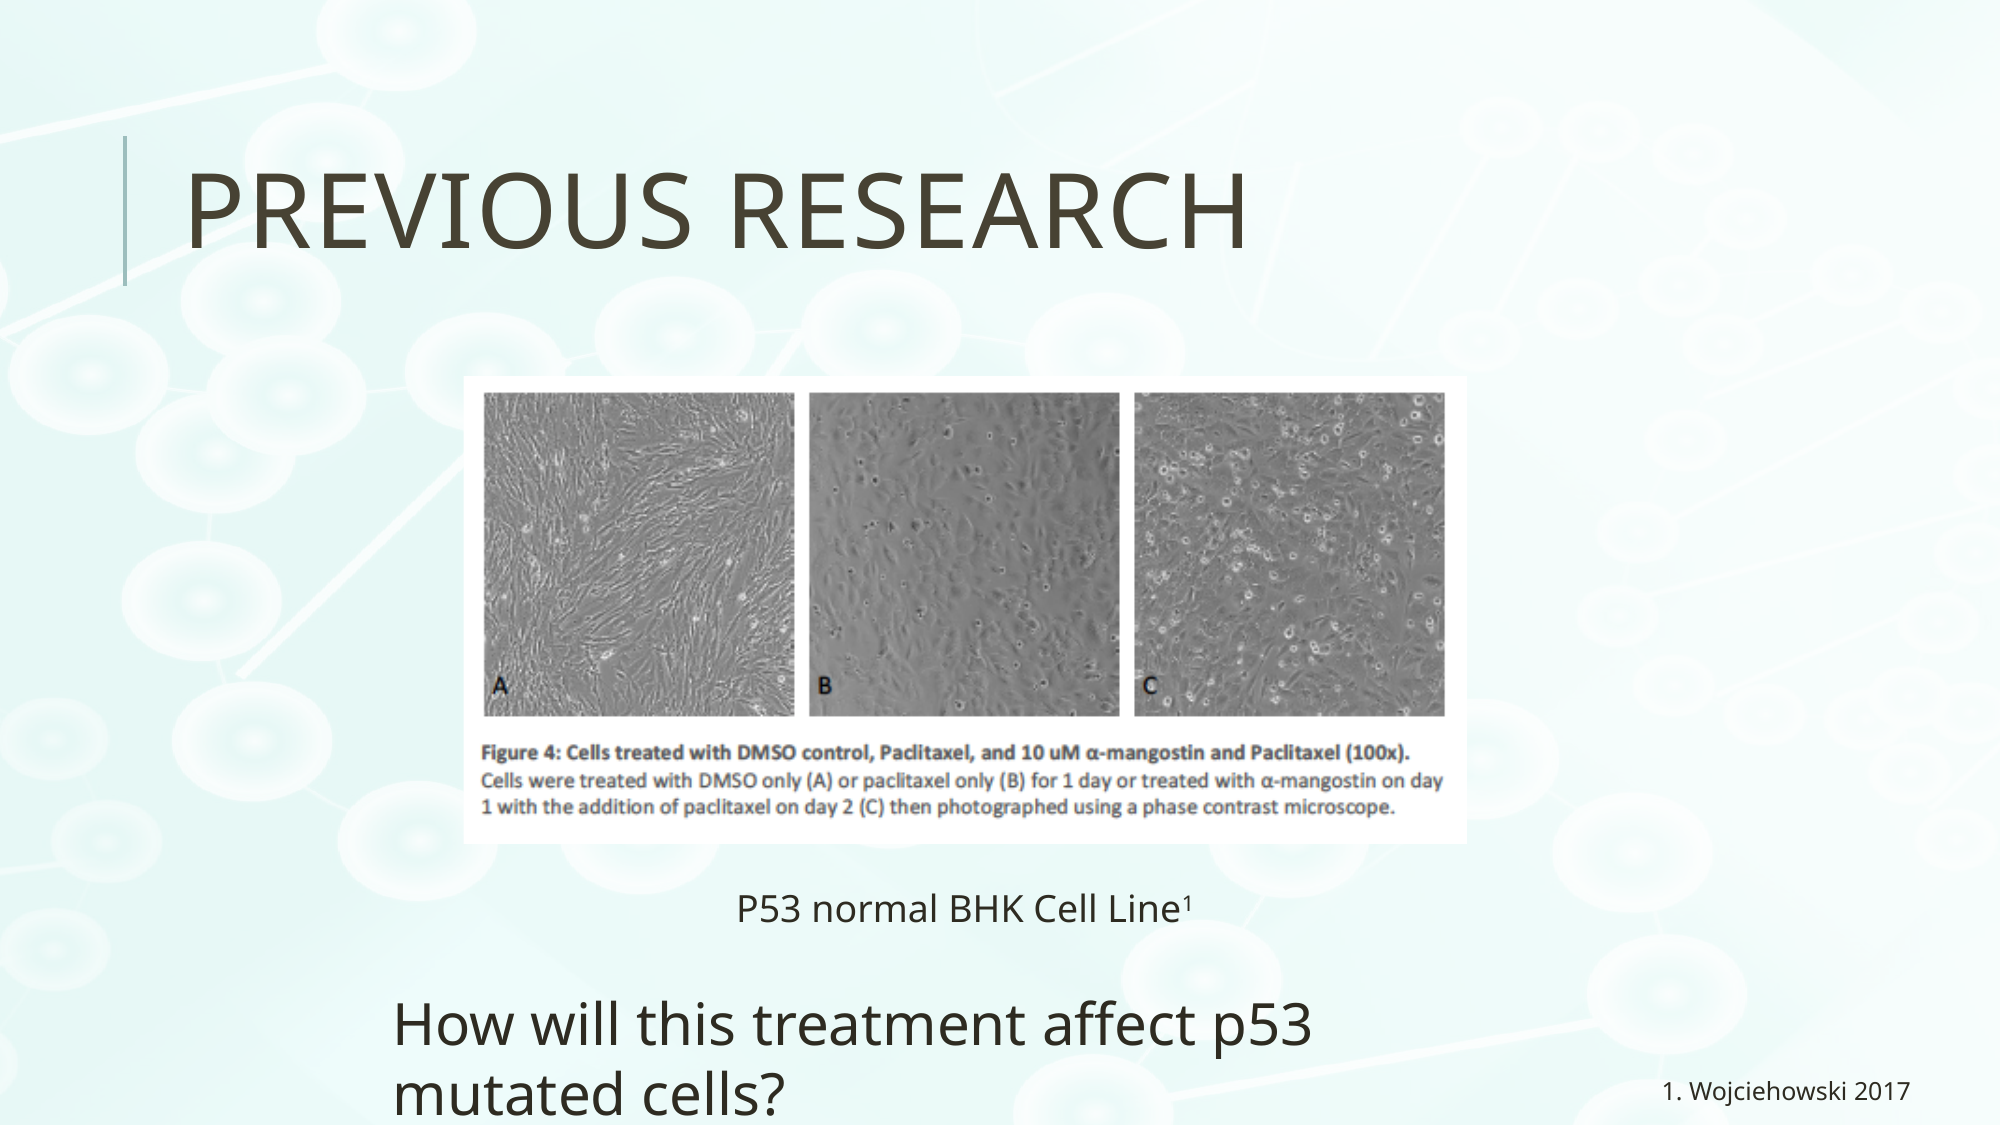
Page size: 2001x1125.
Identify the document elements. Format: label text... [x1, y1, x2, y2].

text_box 1. Wojciehowski 2017 [1646, 1068, 1927, 1113]
text_box P53 normal BHK Cell Line1 [721, 877, 1210, 938]
picture [463, 375, 1468, 844]
text_box How will this treatment affect p53 mutated cells? [378, 979, 1553, 1125]
title Previous Research [168, 96, 1763, 342]
